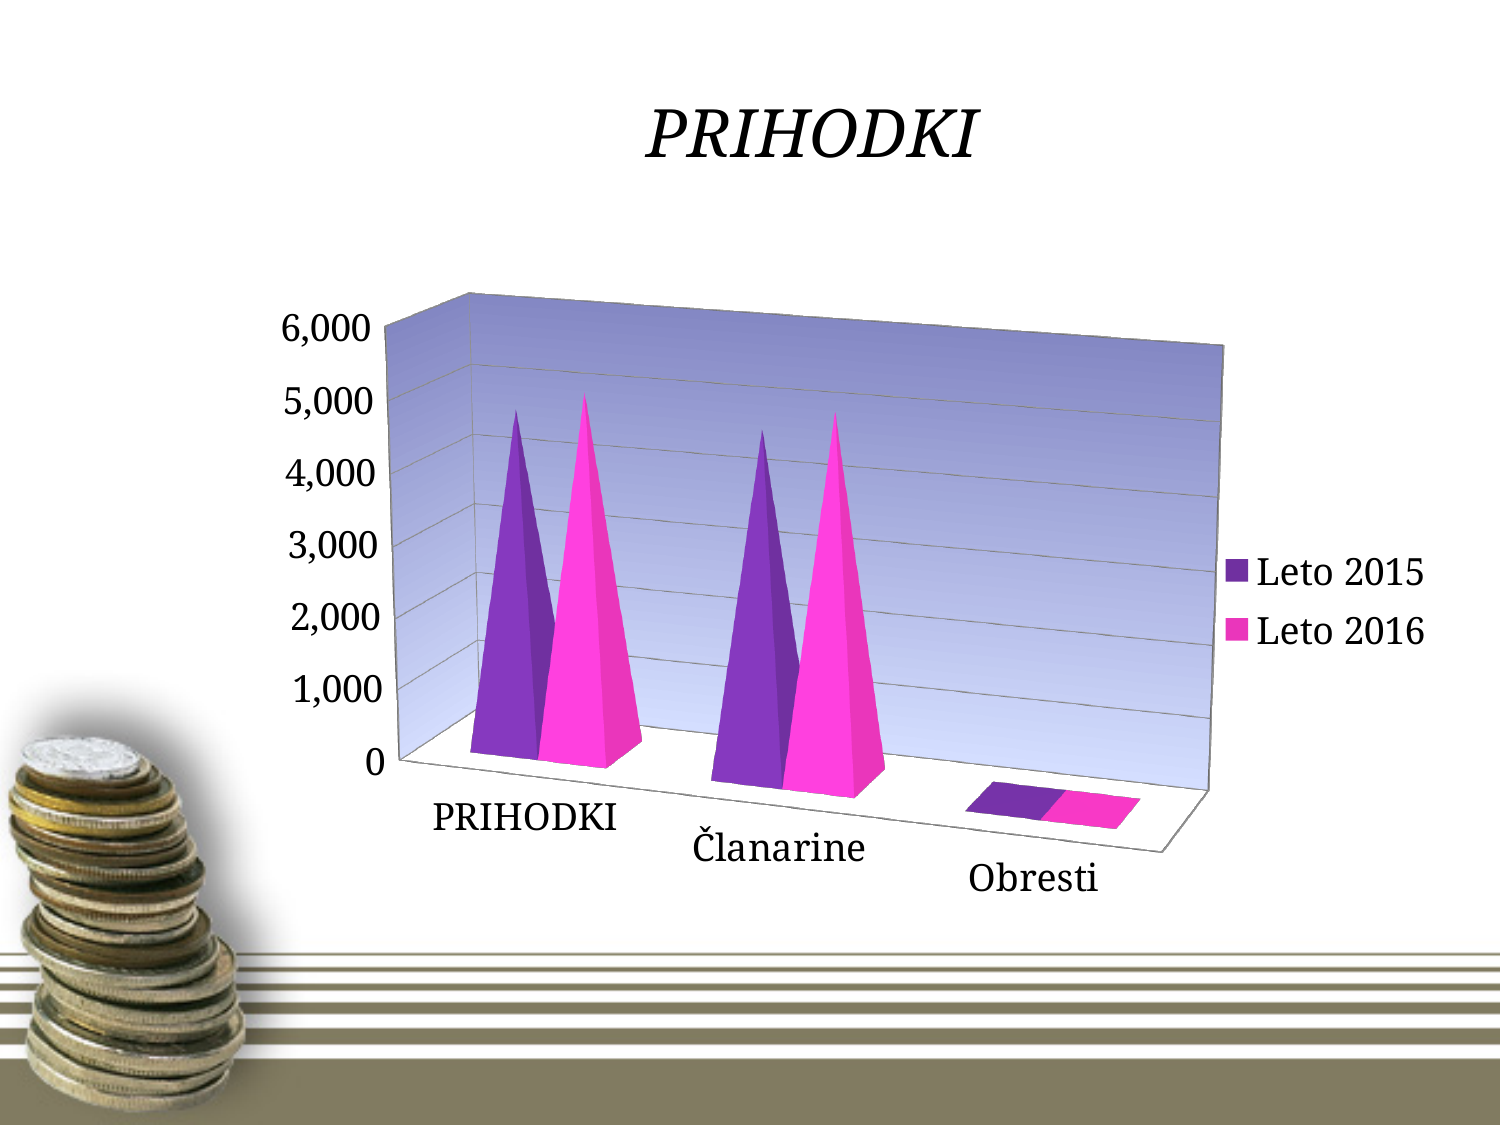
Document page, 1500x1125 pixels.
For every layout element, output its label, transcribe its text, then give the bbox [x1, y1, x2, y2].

picture [0, 0, 1500, 1125]
title PRIHODKI [174, 37, 1450, 225]
chart [174, 262, 1451, 938]
